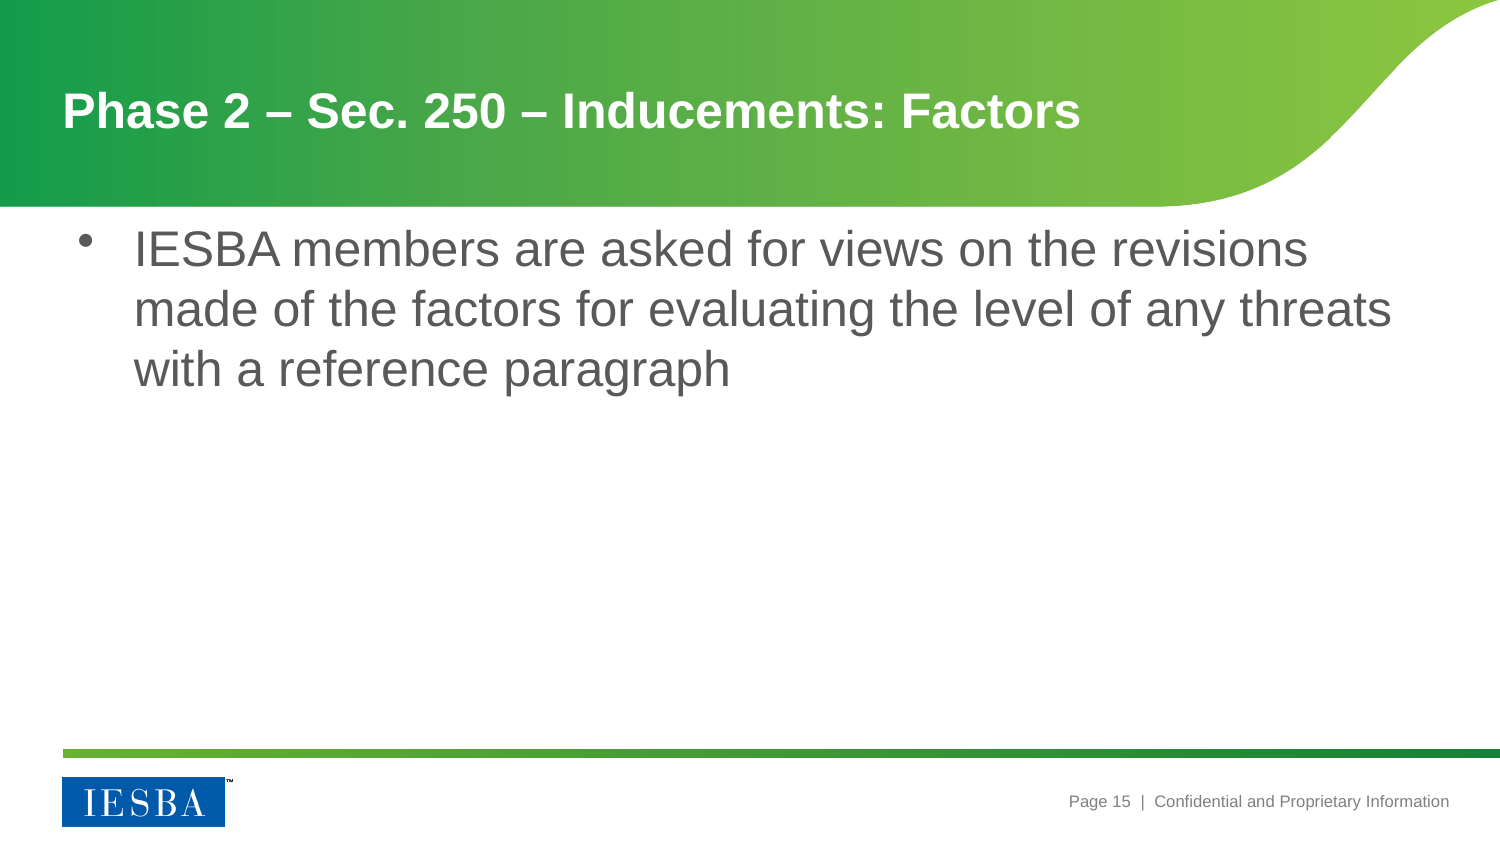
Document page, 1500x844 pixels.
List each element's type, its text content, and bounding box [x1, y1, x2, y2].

title Phase 2 – Sec. 250 – Inducements: Factors [62, 75, 1300, 142]
picture [0, 0, 1500, 207]
list IESBA members are asked for views on the revisions made of the factors for evaluating the level of any threats with a reference paragraph [62, 209, 1450, 747]
picture [62, 777, 233, 827]
